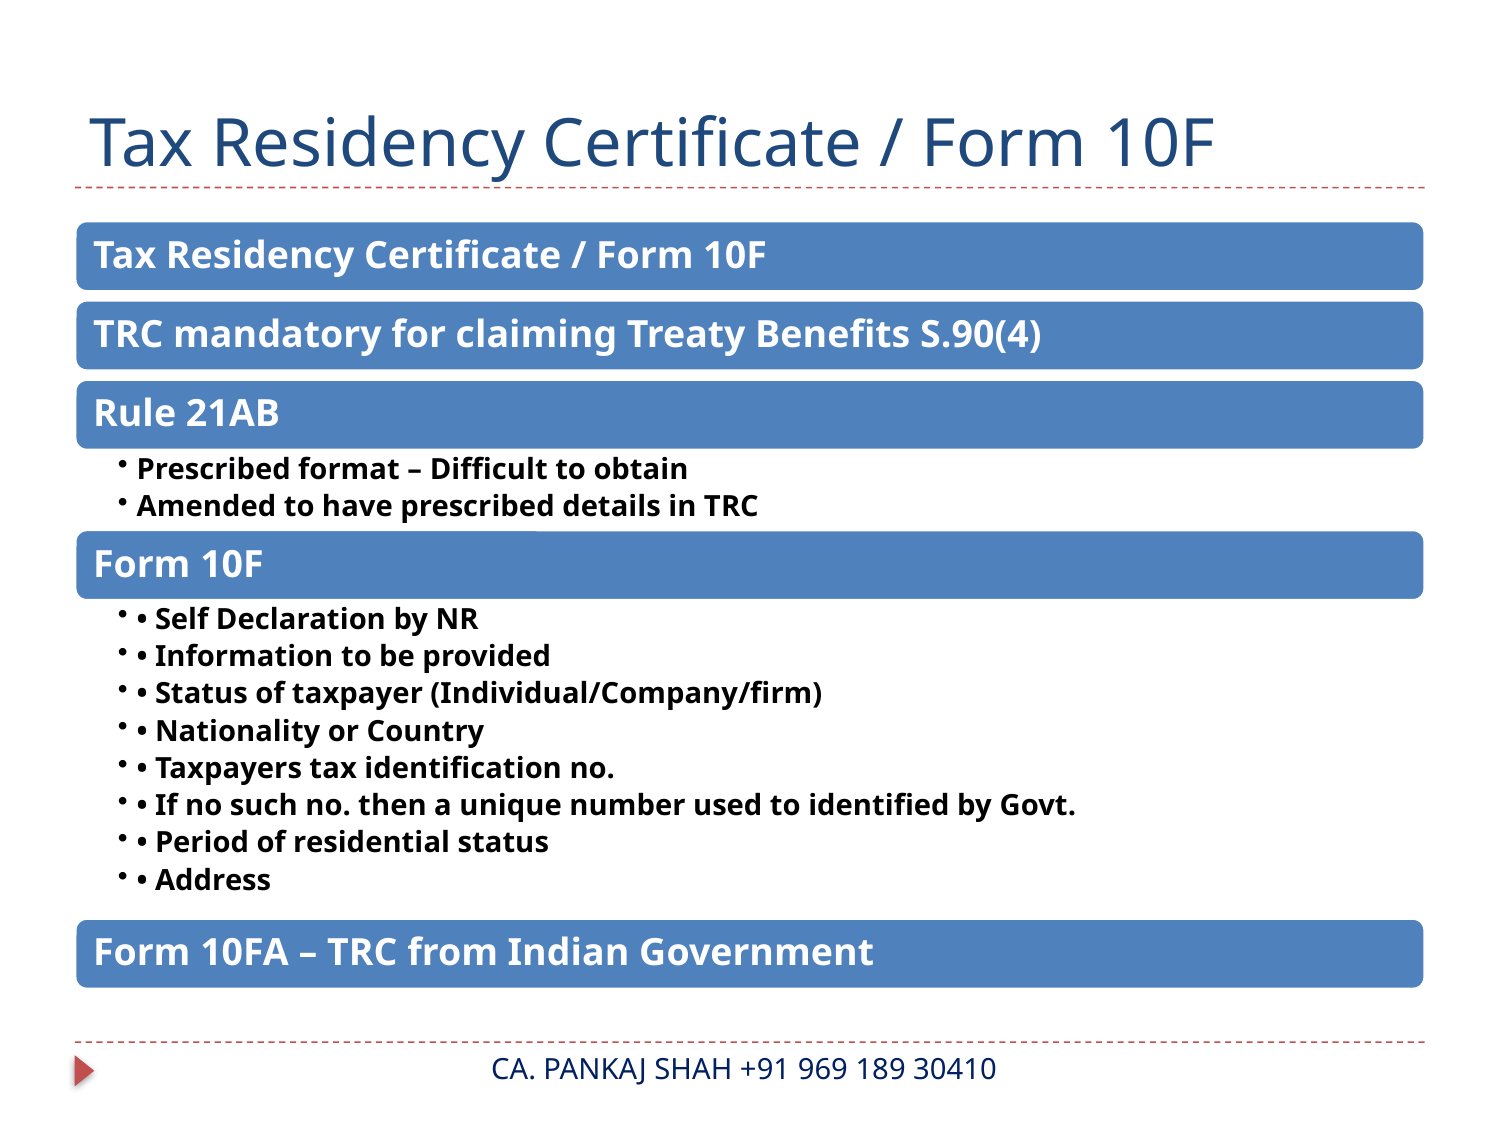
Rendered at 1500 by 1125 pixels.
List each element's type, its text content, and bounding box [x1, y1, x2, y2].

title Tax Residency Certificate / Form 10F [75, 24, 1425, 188]
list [74, 199, 1426, 1011]
text_box CA. PANKAJ SHAH +91 969 189 30410 [210, 1042, 1278, 1093]
